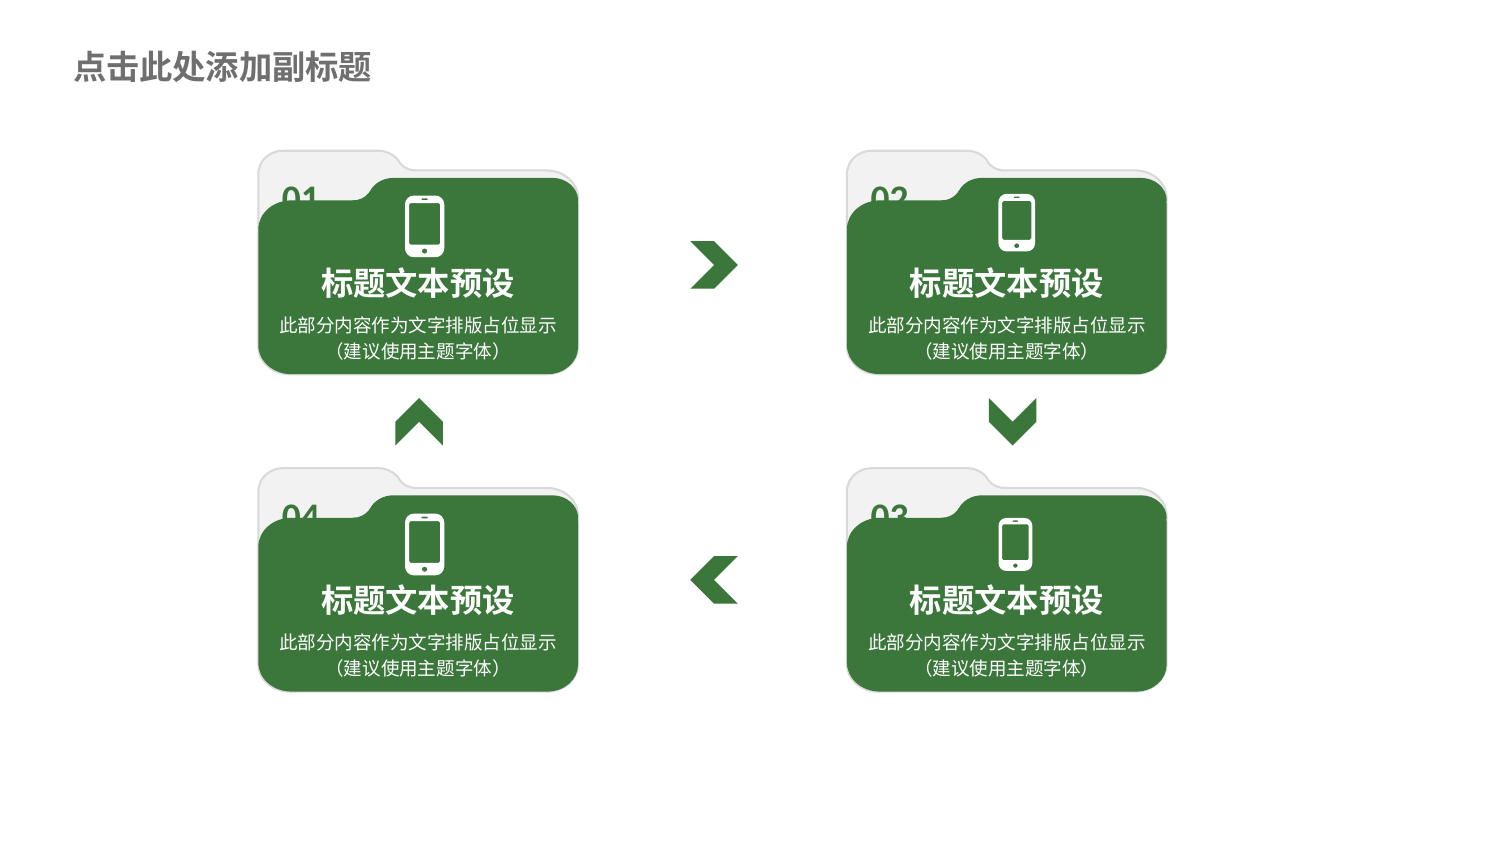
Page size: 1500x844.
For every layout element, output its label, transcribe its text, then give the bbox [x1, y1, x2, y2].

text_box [258, 150, 579, 375]
text_box 点击此处添加副标题 [53, 36, 786, 97]
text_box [258, 467, 579, 692]
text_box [846, 467, 1167, 692]
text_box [395, 240, 1037, 604]
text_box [846, 150, 1167, 375]
